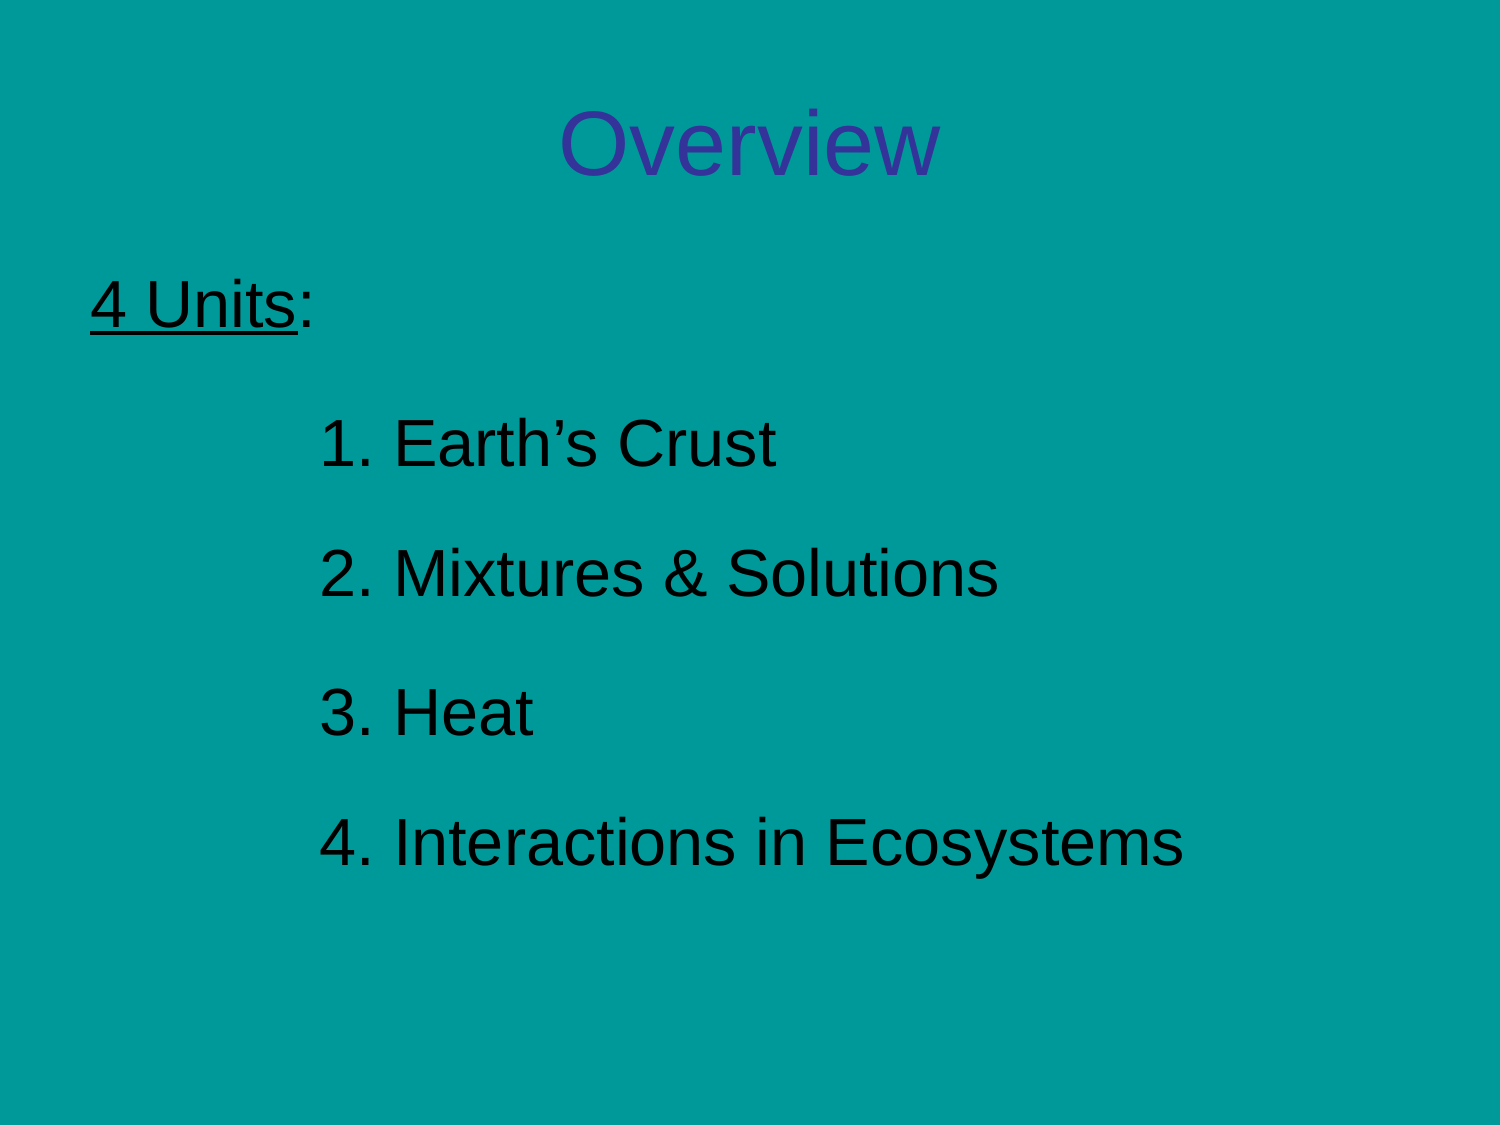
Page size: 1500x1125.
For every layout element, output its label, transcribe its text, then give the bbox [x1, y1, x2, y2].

title Overview [75, 45, 1425, 233]
list 4 Units: 1. Earth’s Crust 2. Mixtures & Solutions 3. Heat 4. Interactions in Ecosystems [75, 262, 1425, 1005]
